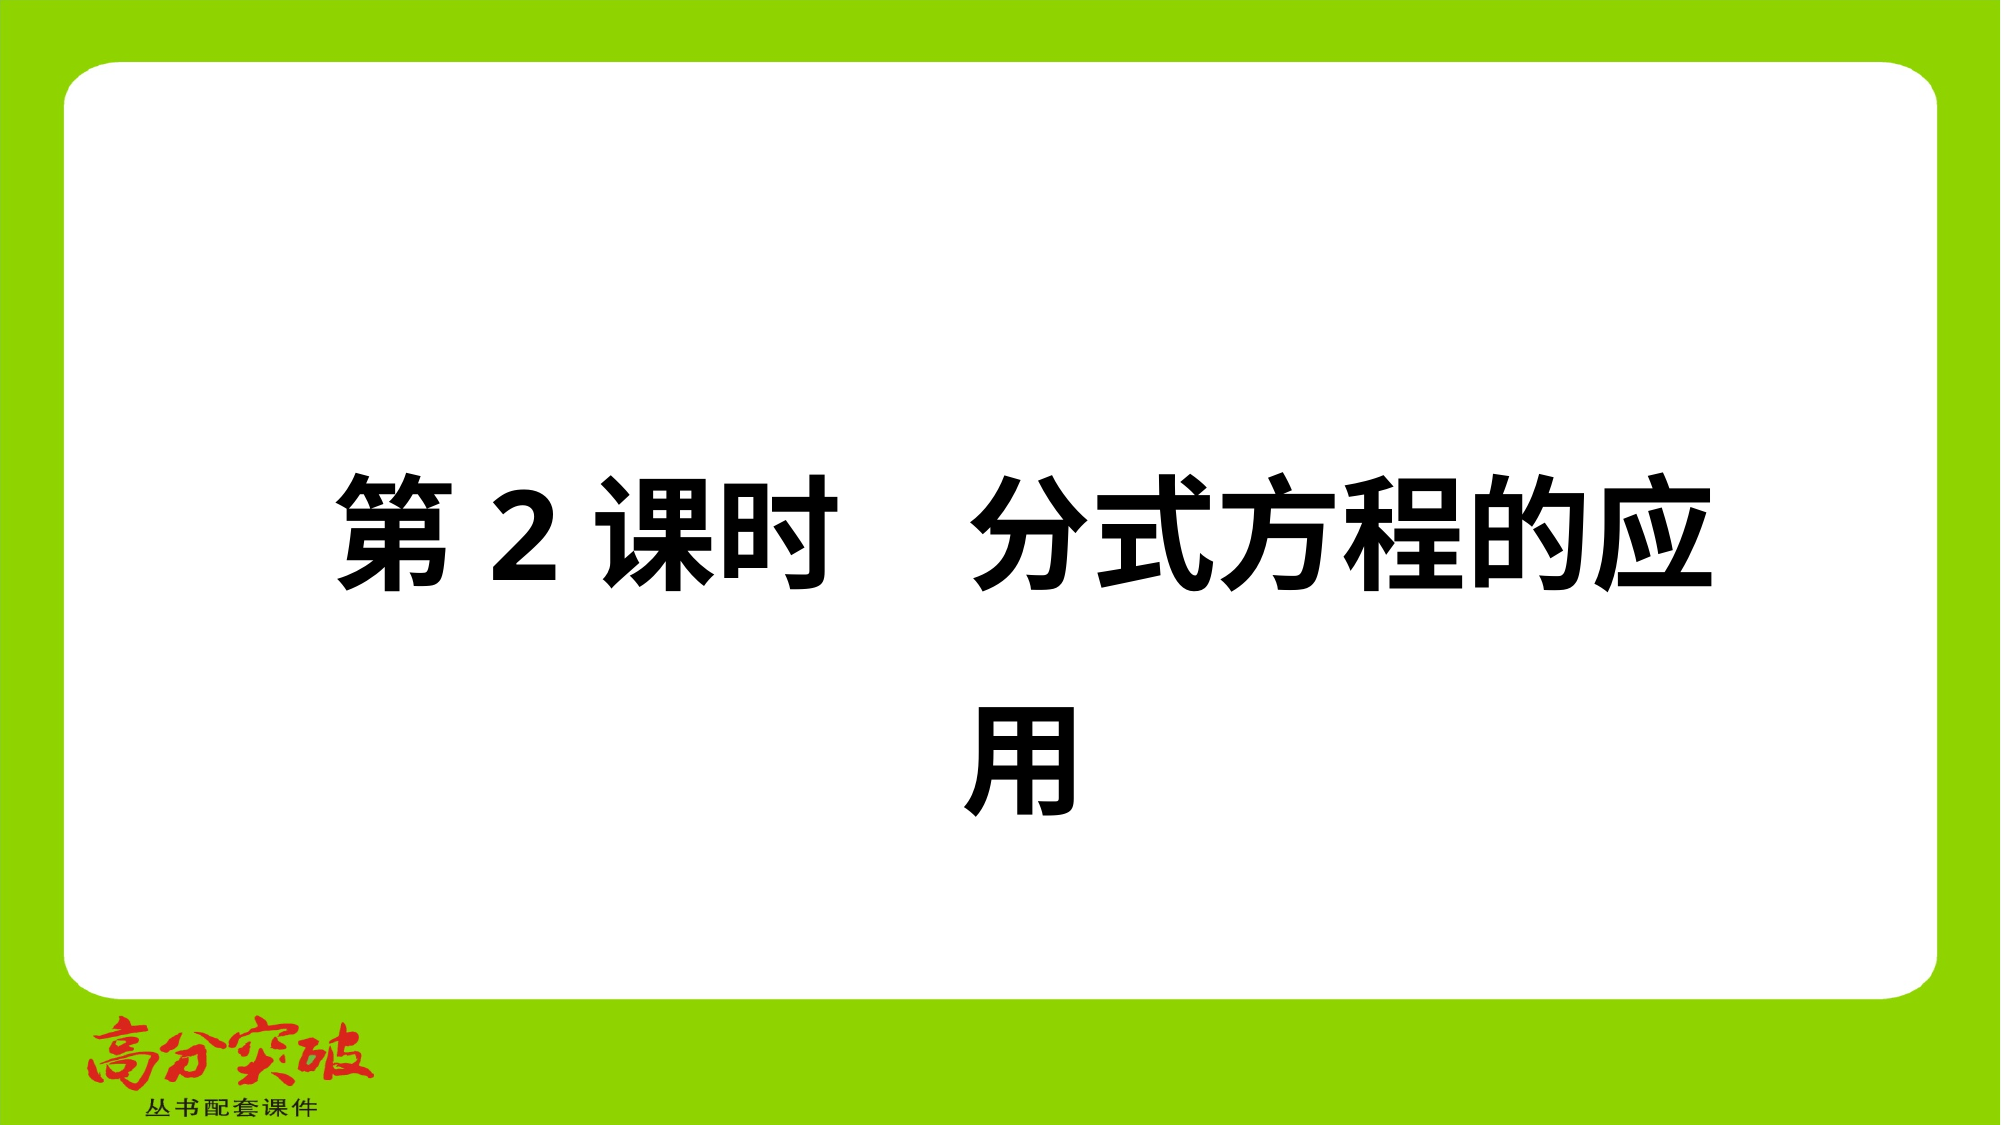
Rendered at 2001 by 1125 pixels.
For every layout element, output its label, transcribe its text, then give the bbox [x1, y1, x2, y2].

text_box 第2课时 分式方程的应用 [267, 373, 1780, 839]
picture [0, 0, 2001, 1125]
